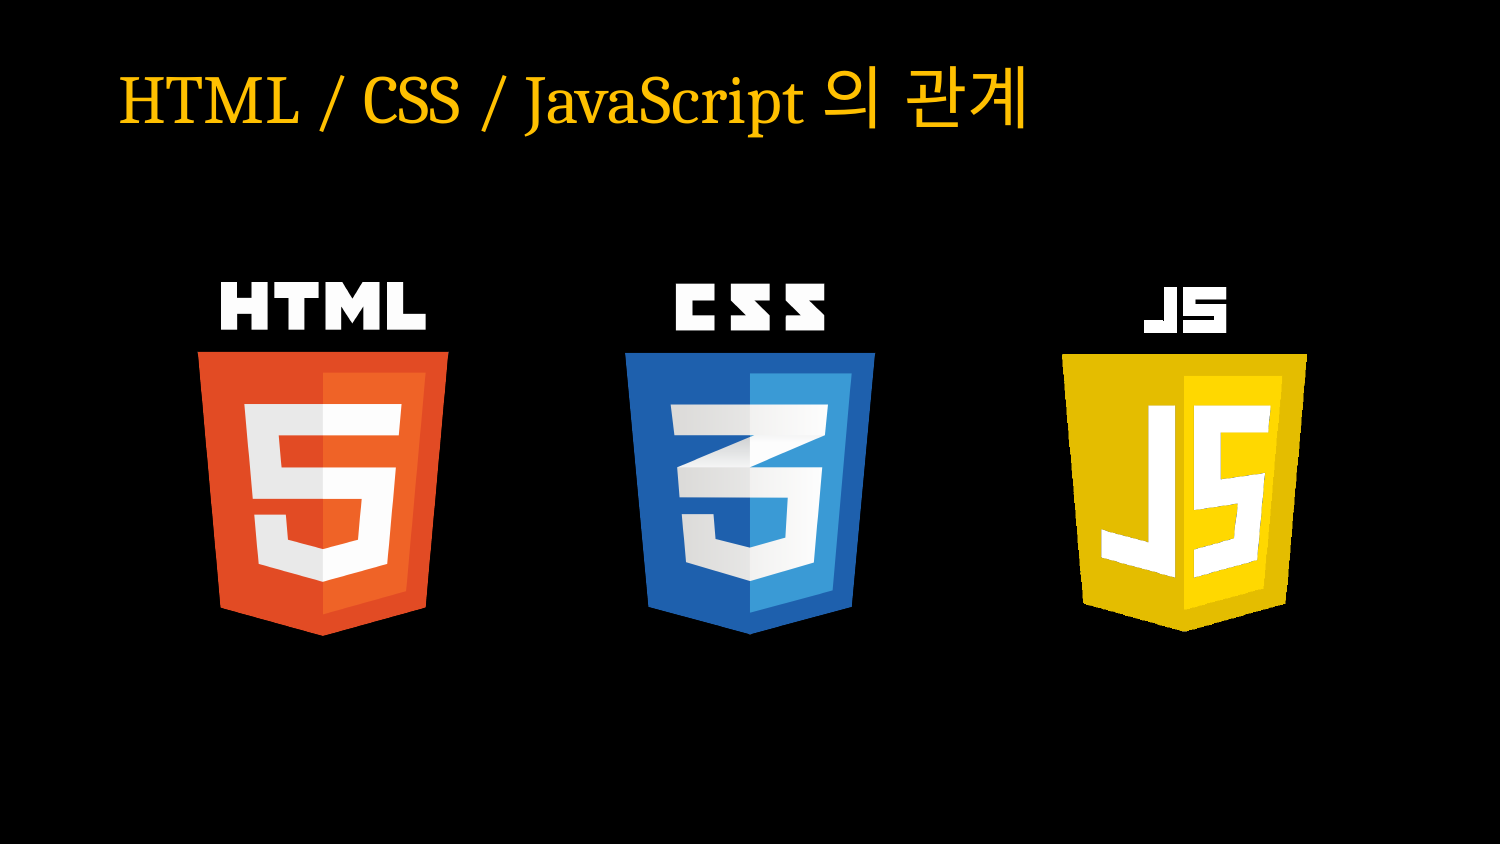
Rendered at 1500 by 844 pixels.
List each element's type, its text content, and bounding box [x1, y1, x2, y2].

title HTML / CSS / JavaScript의 관계 [103, 44, 1397, 159]
picture [146, 282, 500, 636]
picture [549, 258, 951, 660]
picture [998, 273, 1370, 645]
